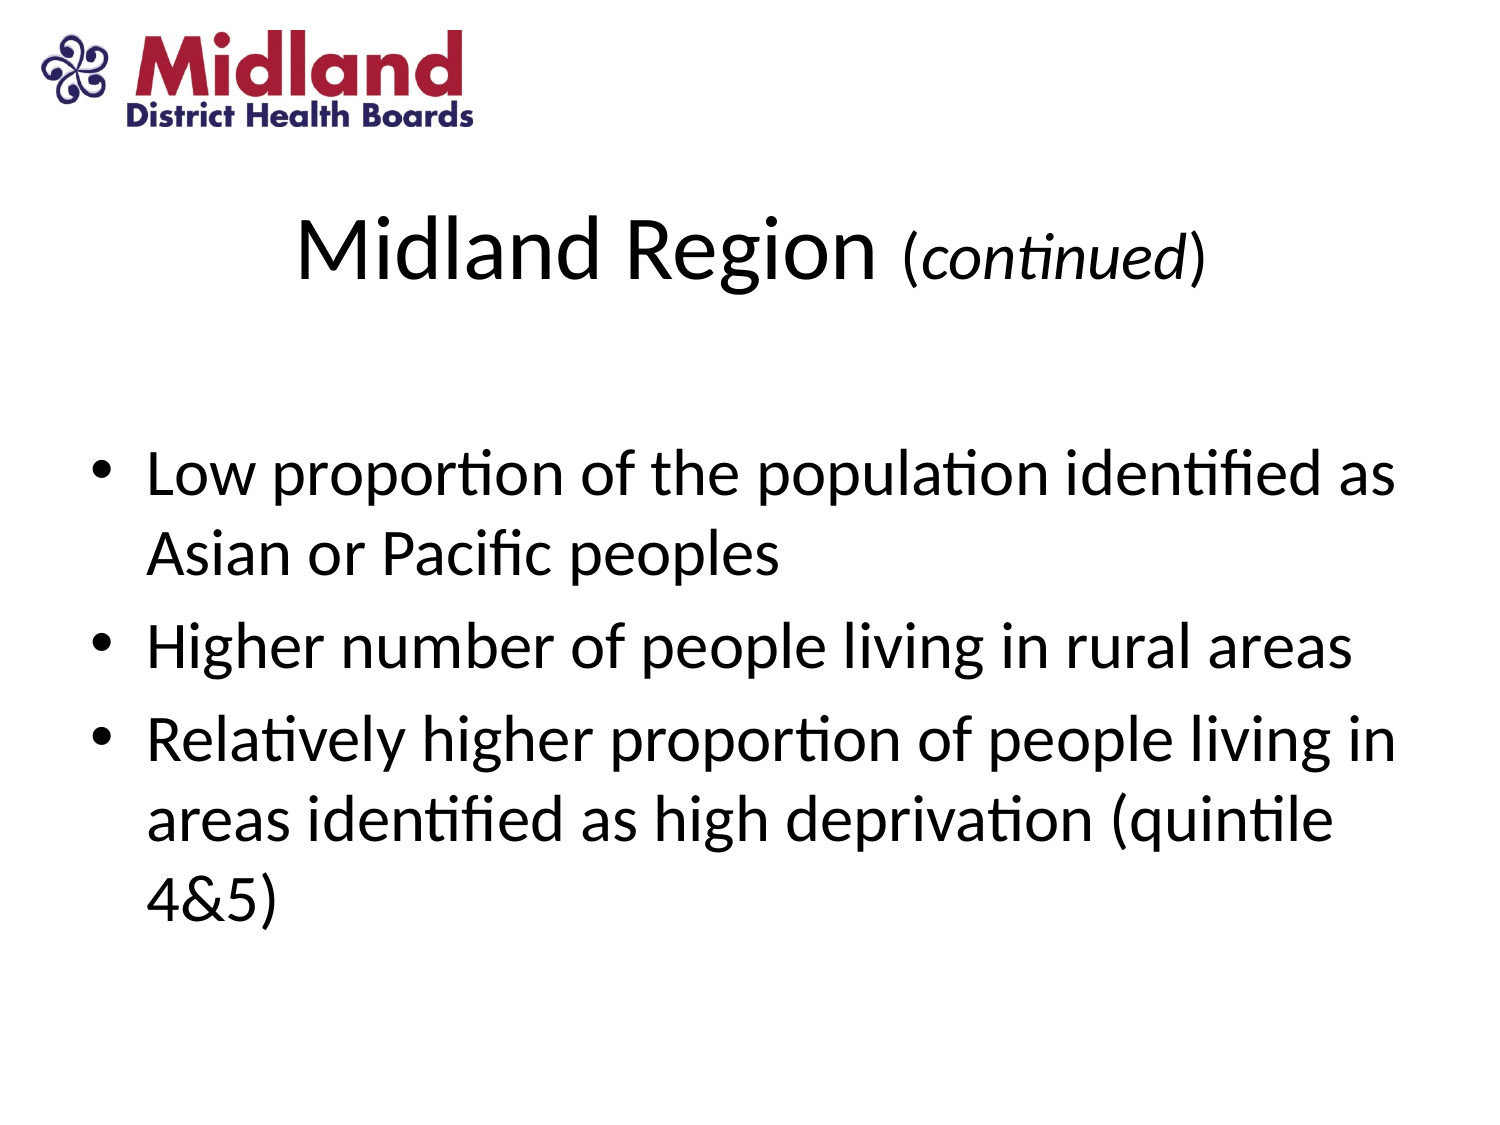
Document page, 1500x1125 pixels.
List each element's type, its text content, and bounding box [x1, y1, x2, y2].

list Low proportion of the population identified as Asian or Pacific peoples Higher number of people living in rural areas Relatively higher proportion of people living in areas identified as high deprivation (quintile 4&5) [75, 420, 1425, 1005]
title Midland Region (continued) [76, 149, 1427, 337]
picture [41, 30, 473, 127]
